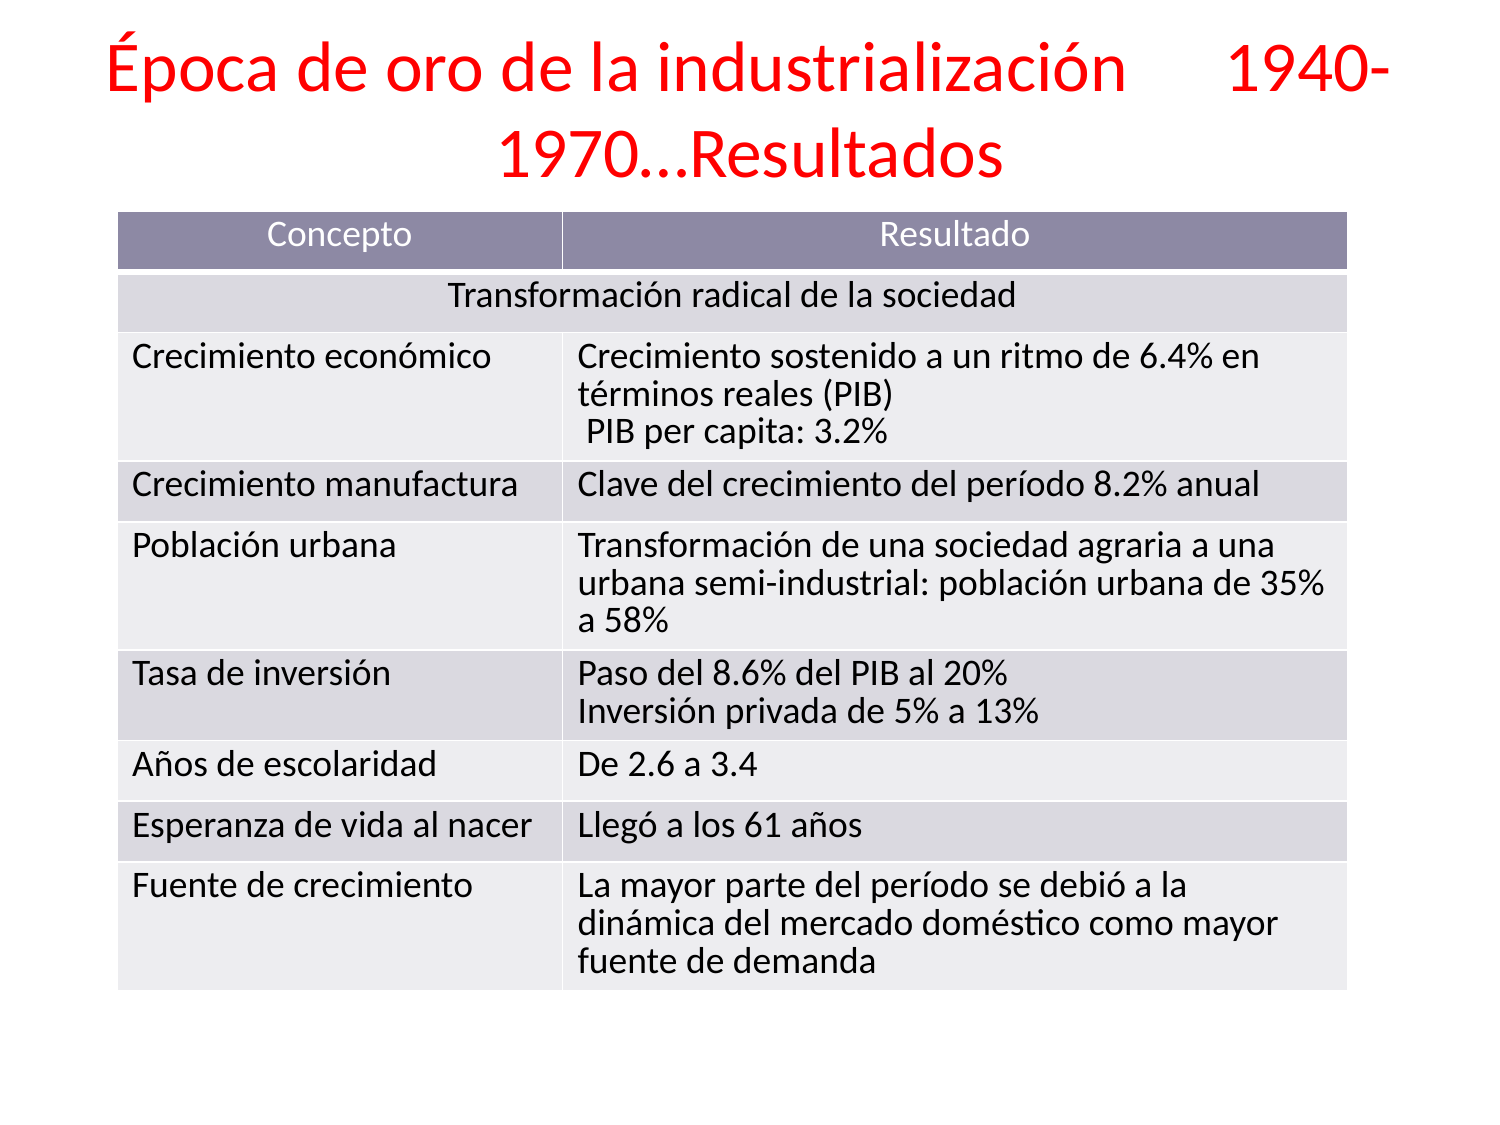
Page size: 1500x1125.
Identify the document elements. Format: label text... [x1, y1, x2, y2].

table_header Resultado [563, 212, 1347, 269]
table_cell Crecimiento manufactura [118, 462, 562, 521]
table_cell De 2.6 a 3.4 [563, 741, 1347, 800]
table_cell Esperanza de vida al nacer [118, 802, 562, 861]
table_header Concepto [118, 212, 562, 269]
table_cell Llegó a los 61 años [563, 802, 1347, 861]
title Época de oro de la industrialización 1940-1970…Resultados [0, 11, 1500, 200]
table_cell Crecimiento económico [118, 333, 562, 460]
table_cell Años de escolaridad [118, 741, 562, 800]
table_cell Paso del 8.6% del PIB al 20% Inversión privada de 5% a 13% [563, 651, 1347, 740]
table_cell Crecimiento sostenido a un ritmo de 6.4% en términos reales (PIB) PIB per capita: 3.2% [563, 333, 1347, 460]
table_cell Transformación radical de la sociedad [118, 275, 1347, 332]
table_cell Tasa de inversión [118, 651, 562, 740]
table_cell Transformación de una sociedad agraria a una urbana semi-industrial: población urbana de 35% a 58% [563, 523, 1347, 649]
table_cell La mayor parte del período se debió a la dinámica del mercado doméstico como mayor fuente de demanda [563, 863, 1347, 990]
table_cell Clave del crecimiento del período 8.2% anual [563, 462, 1347, 521]
table_cell Población urbana [118, 523, 562, 649]
table_cell Fuente de crecimiento [118, 863, 562, 990]
